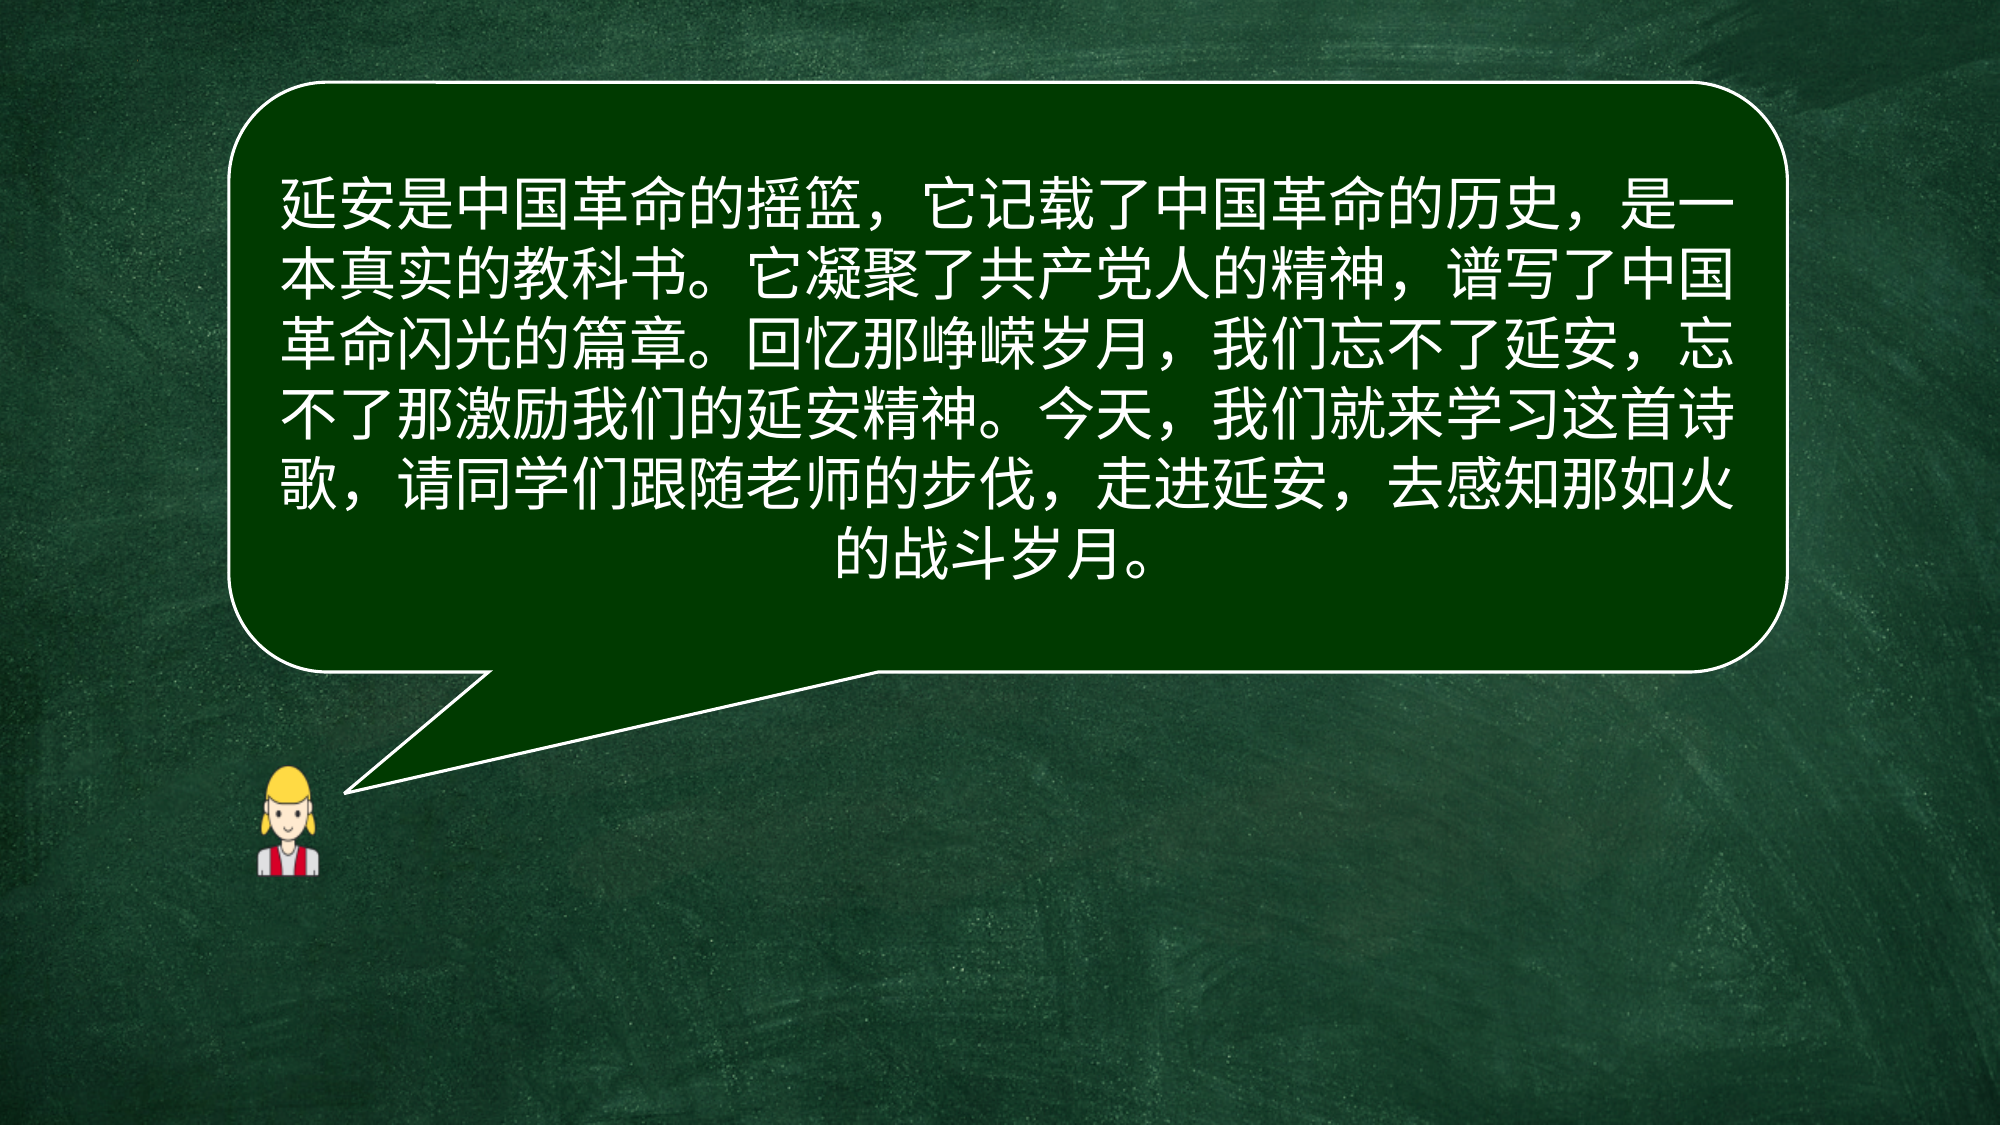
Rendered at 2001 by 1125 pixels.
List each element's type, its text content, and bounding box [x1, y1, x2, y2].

text_box 延安是中国革命的摇篮，它记载了中国革命的历史，是一本真实的教科书。它凝聚了共产党人的精神，谱写了中国革命闪光的篇章。回忆那峥嵘岁月，我们忘不了延安，忘不了那激励我们的延安精神。今天，我们就来学习这首诗歌，请同学们跟随老师的步伐，走进延安，去感知那如火的战斗岁月。 [227, 80, 1789, 796]
picture [0, 0, 2000, 1125]
